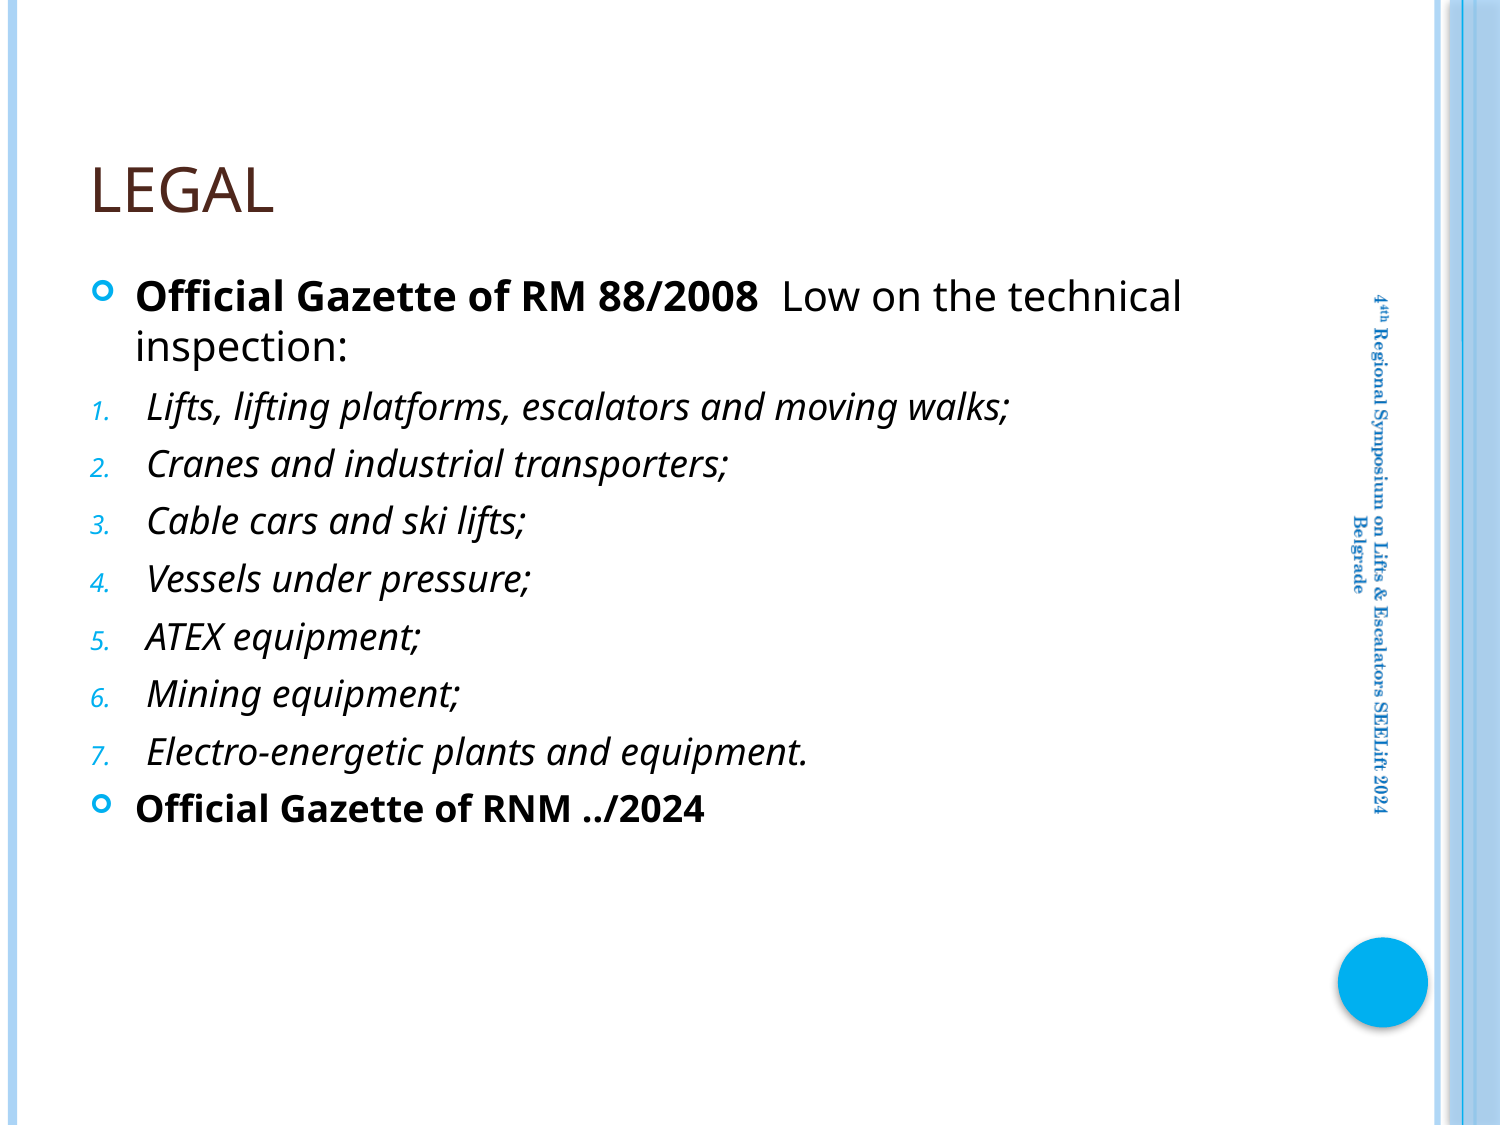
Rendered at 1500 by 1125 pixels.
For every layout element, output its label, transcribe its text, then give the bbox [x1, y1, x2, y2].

picture [1340, 261, 1402, 849]
title LEGAL [75, 45, 1300, 233]
list Official Gazette of RM 88/2008 Low on the technical inspection: Lifts, lifting platforms, escalators and moving walks; Cranes and industrial transporters; Cable cars and ski lifts; Vessels under pressure; ATEX equipment; Mining equipment; Electro-energetic plants and equipment. Official Gazette of RNM ../2024 [75, 262, 1300, 823]
